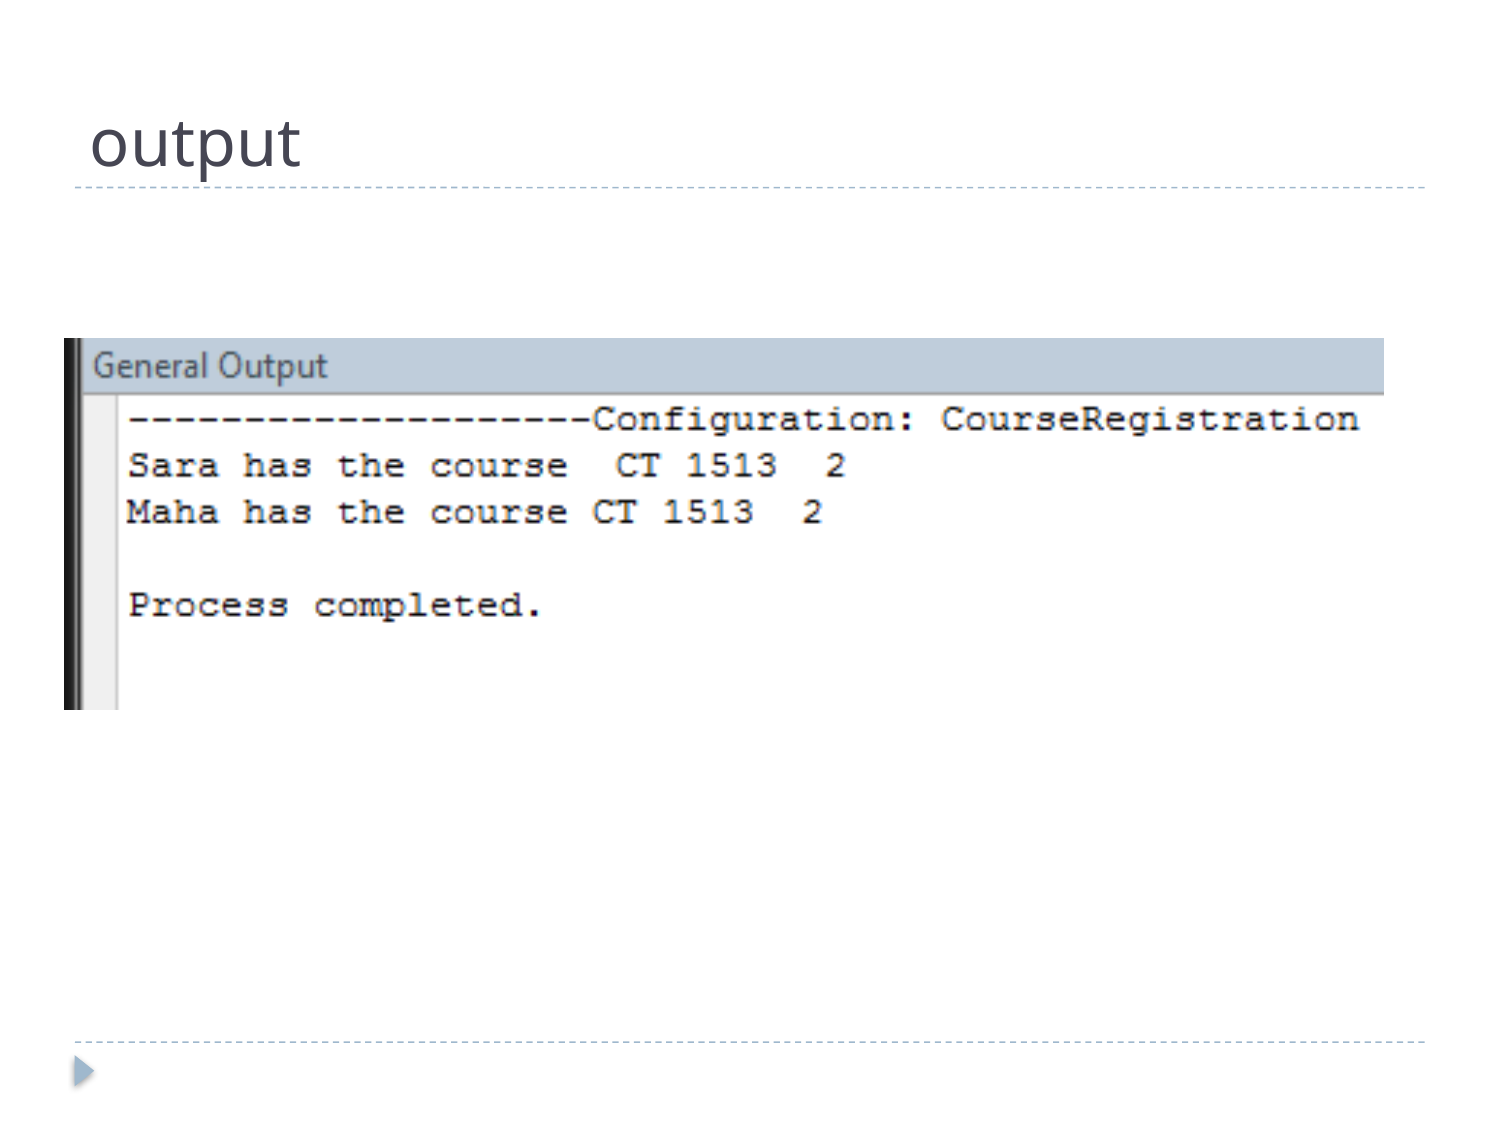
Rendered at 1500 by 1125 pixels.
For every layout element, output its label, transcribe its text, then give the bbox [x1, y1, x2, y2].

picture [64, 337, 1384, 710]
title output [75, 37, 1425, 188]
